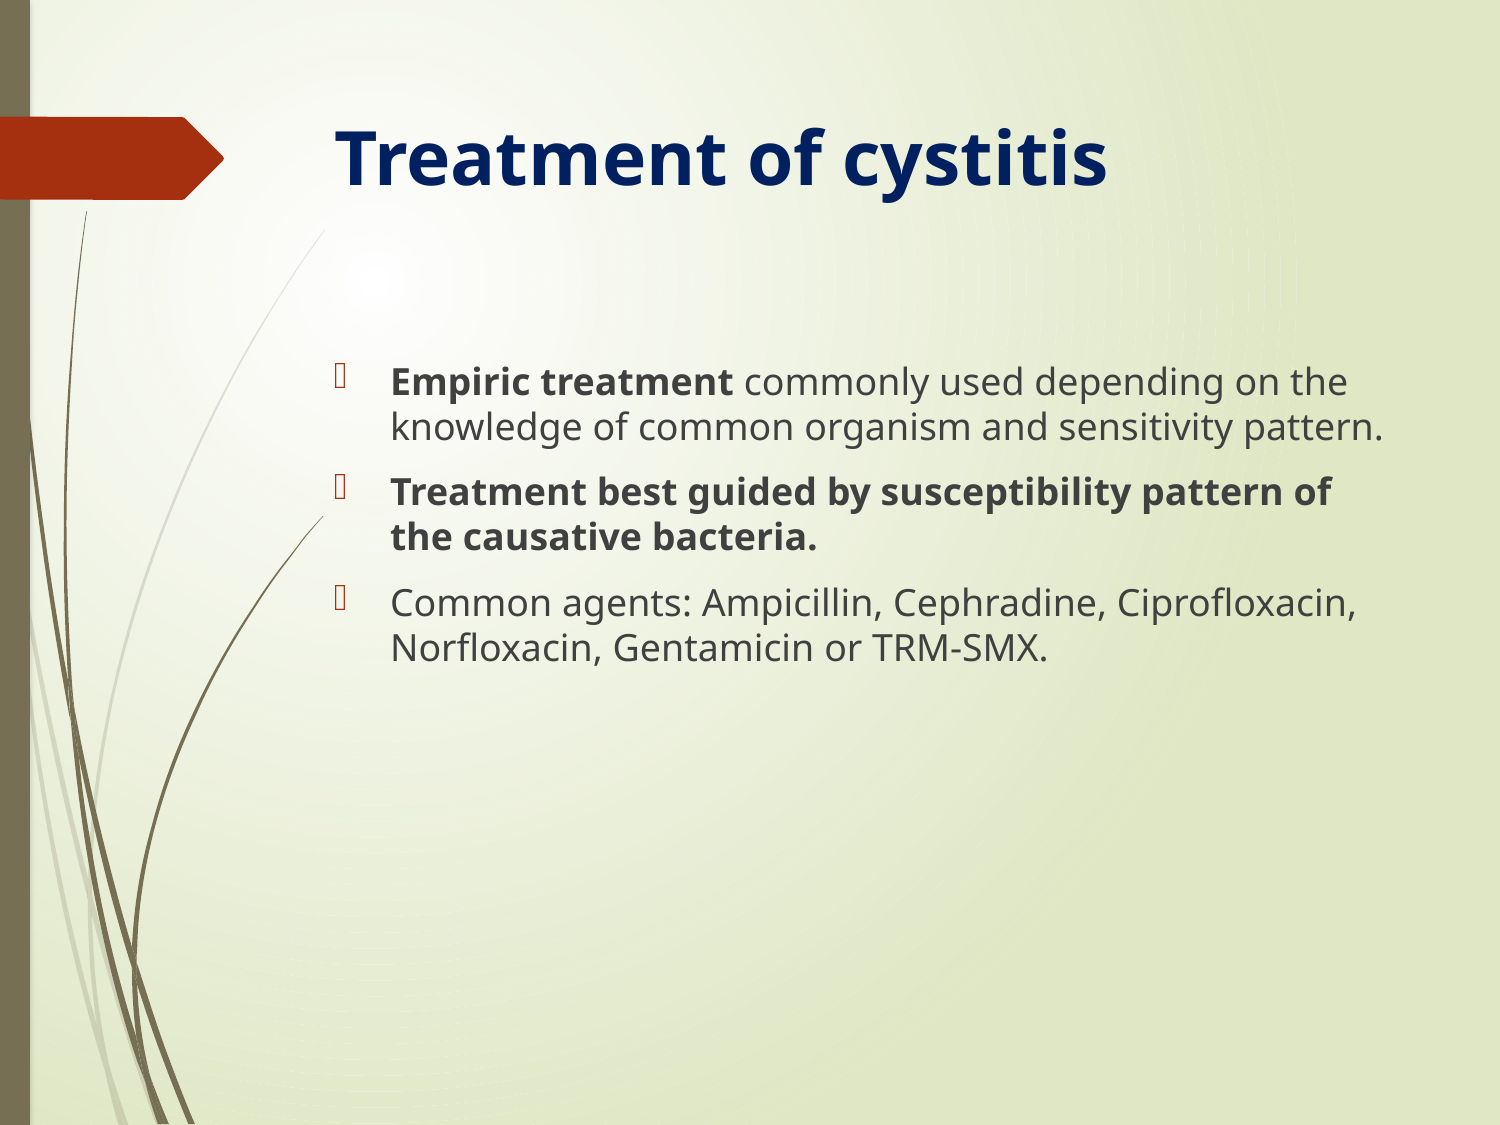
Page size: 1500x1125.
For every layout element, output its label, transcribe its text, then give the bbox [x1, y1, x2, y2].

list Empiric treatment commonly used depending on the knowledge of common organism and sensitivity pattern. Treatment best guided by susceptibility pattern of the causative bacteria. Common agents: Ampicillin, Cephradine, Ciprofloxacin, Norfloxacin, Gentamicin or TRM-SMX. [318, 350, 1400, 970]
title Treatment of cystitis [319, 102, 1400, 313]
